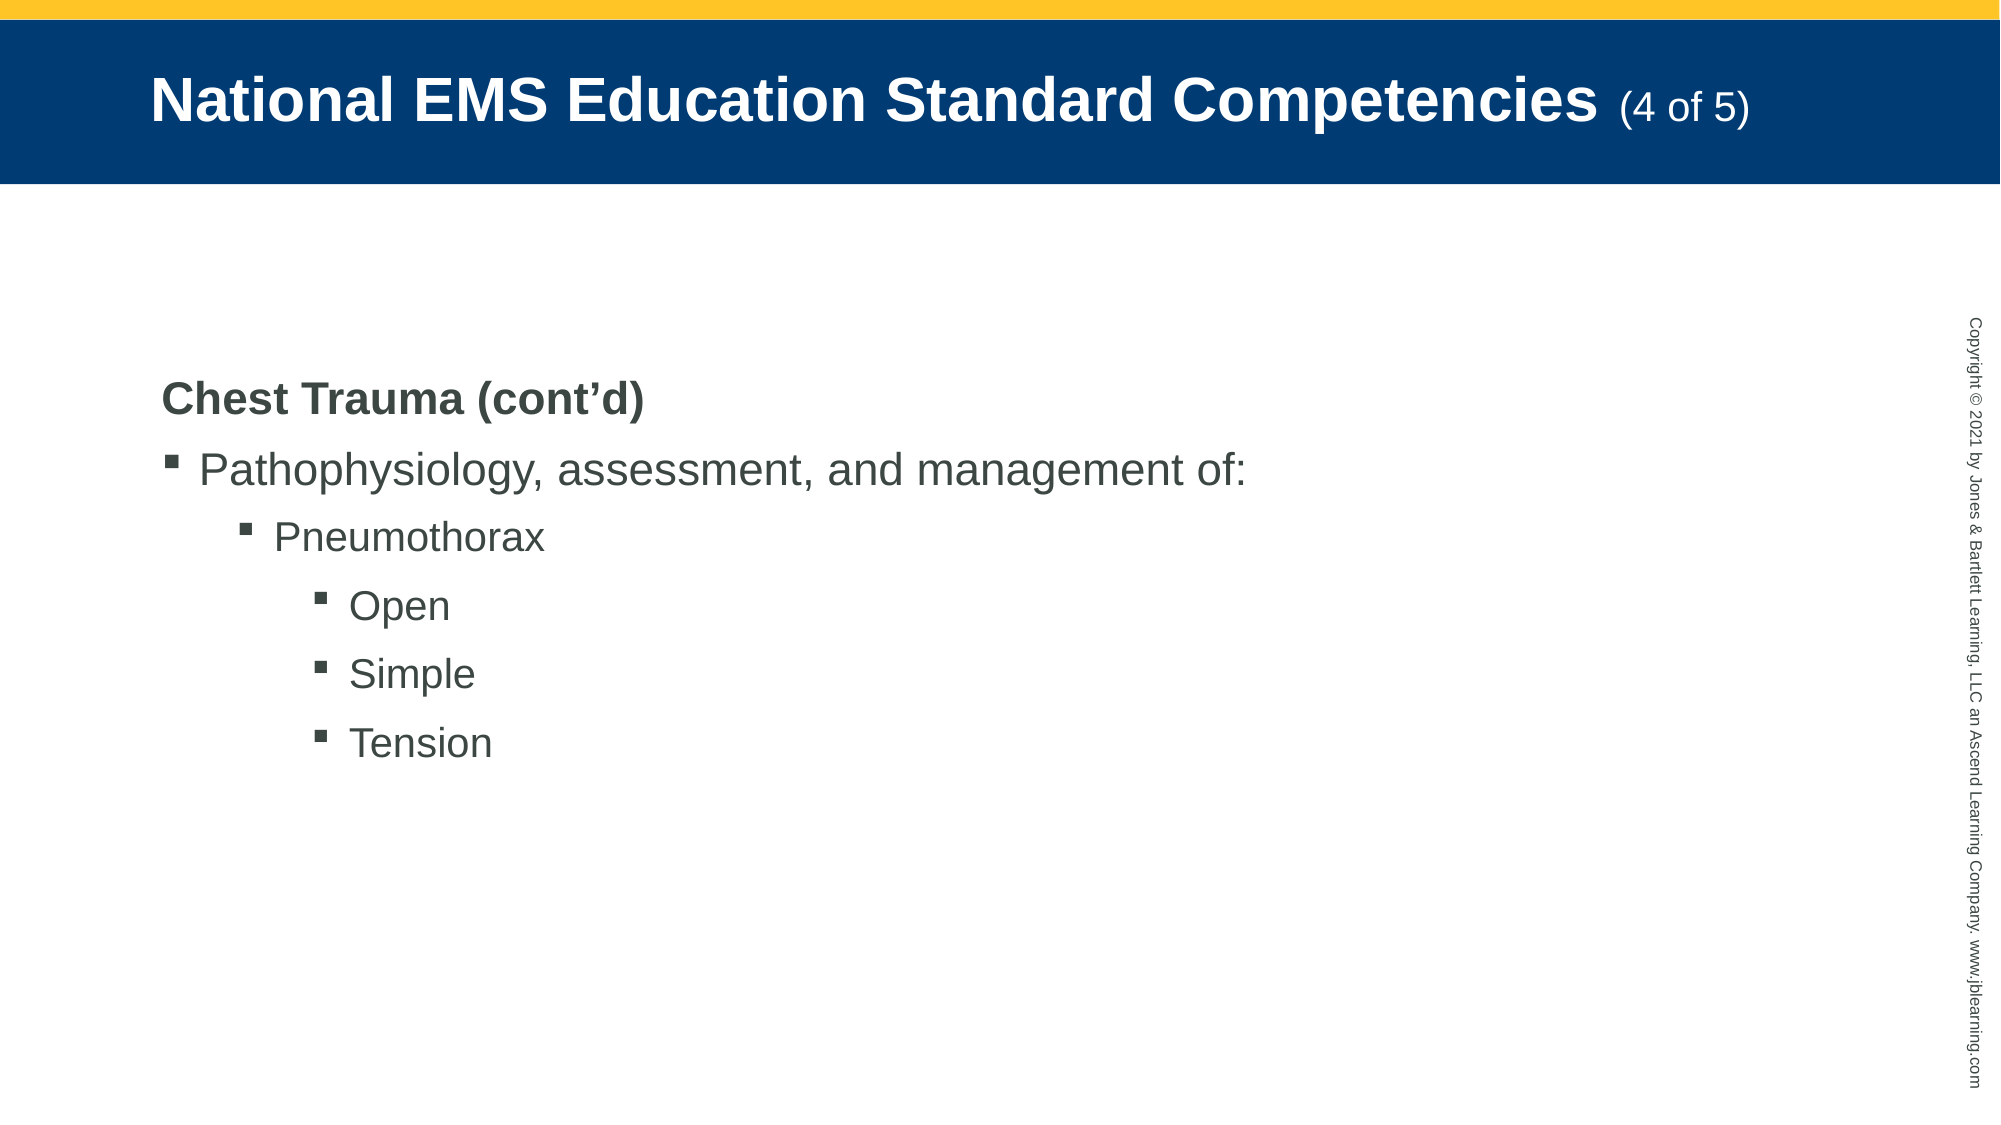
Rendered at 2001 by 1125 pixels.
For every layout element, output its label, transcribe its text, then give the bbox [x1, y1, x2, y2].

list Chest Trauma (cont’d) Pathophysiology, assessment, and management of: Pneumothorax Open Simple Tension [146, 361, 1859, 1016]
title National EMS Education Standard Competencies (4 of 5) [0, 19, 2000, 185]
